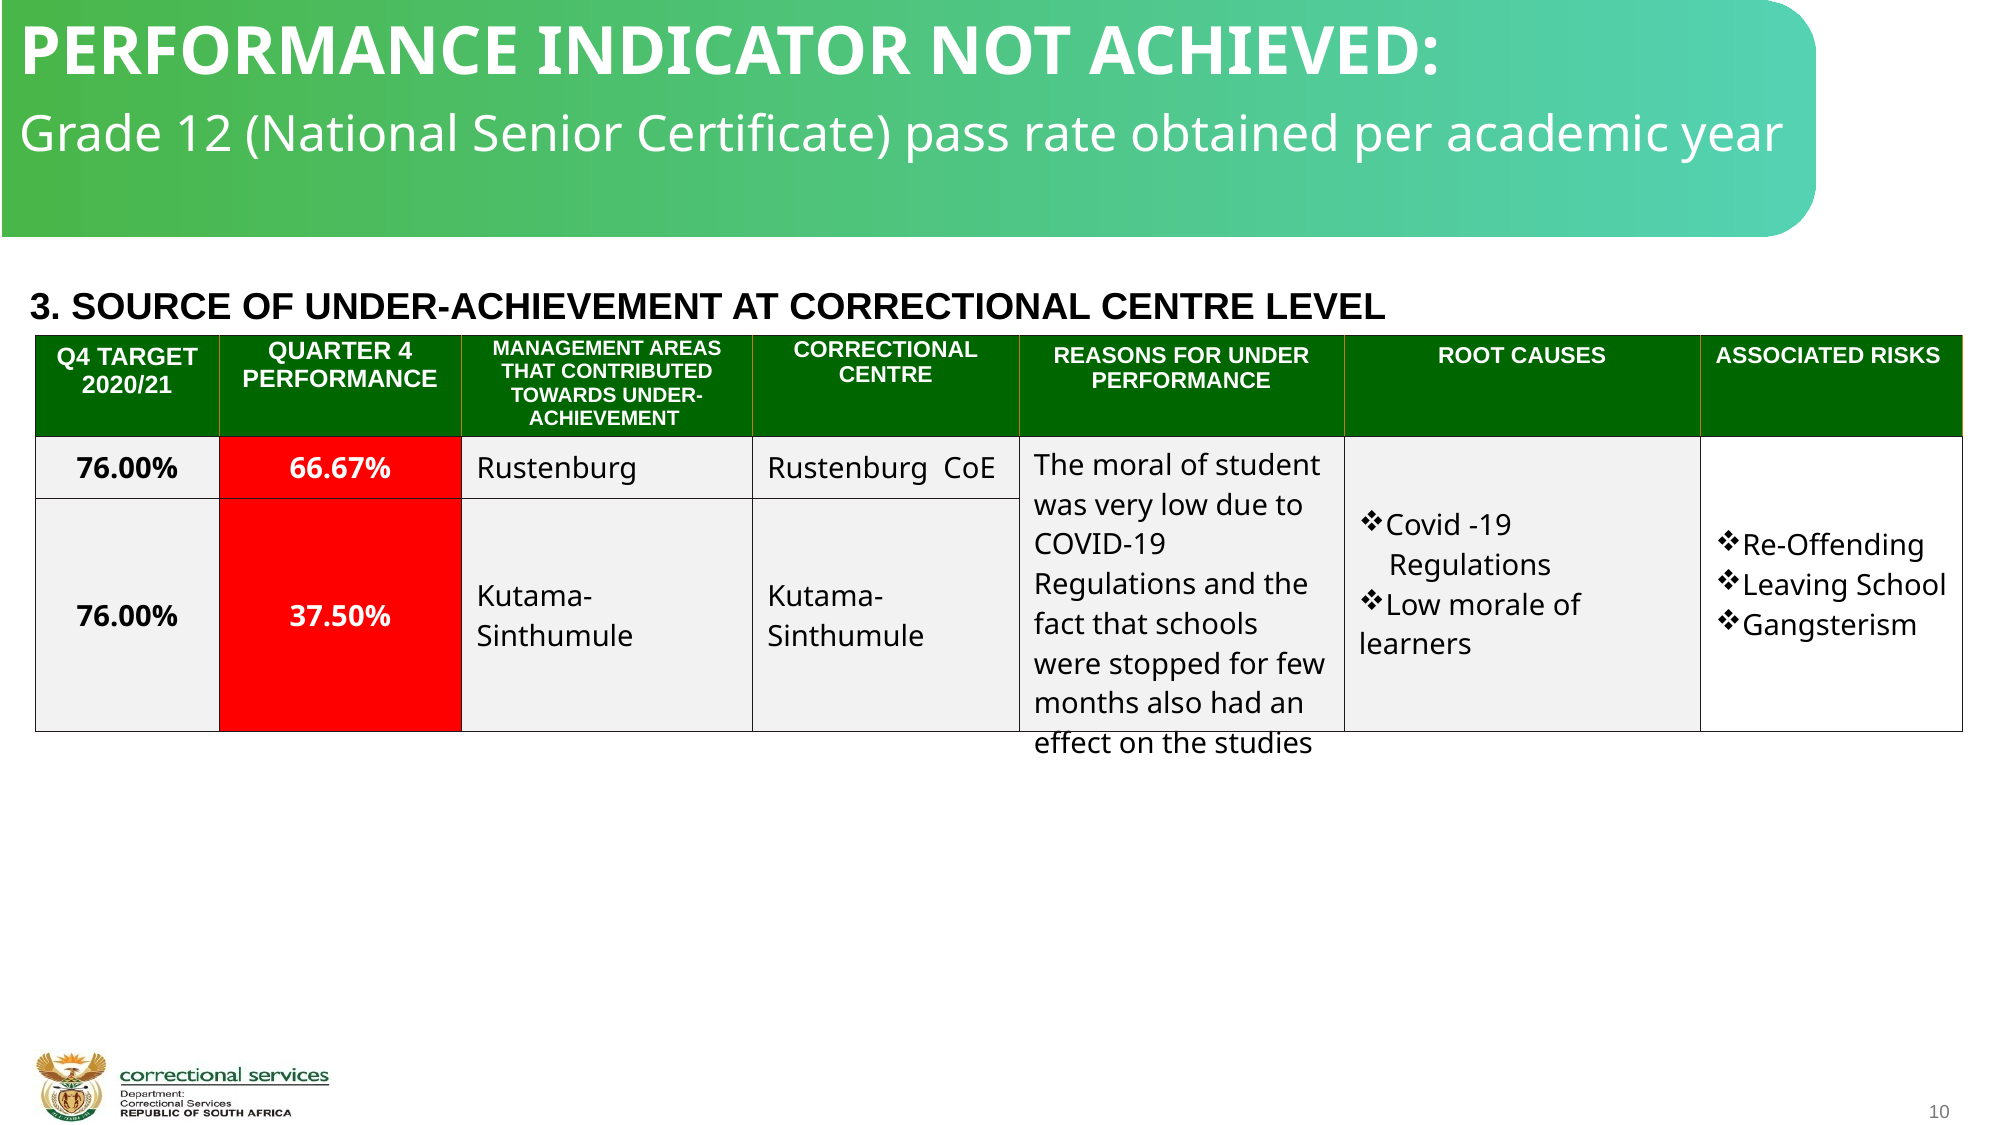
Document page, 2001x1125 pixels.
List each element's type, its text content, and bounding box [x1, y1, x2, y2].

table_cell 37.50% [220, 499, 461, 731]
table_header ROOT CAUSES [1345, 336, 1700, 436]
table_cell 76.00% [36, 499, 219, 731]
text_box PERFORMANCE INDICATOR NOT ACHIEVED: Grade 12 (National Senior Certificate) pass rate obtained per academic year [4, 9, 1803, 96]
table_cell Kutama-Sinthumule [753, 499, 1019, 731]
table_cell 76.00% [36, 437, 219, 498]
table_cell The moral of student was very low due to COVID-19 Regulations and the fact that schools were stopped for few months also had an effect on the studies [1020, 437, 1344, 731]
table_cell Covid -19 Regulations Low morale of learners [1345, 437, 1700, 731]
table_header MANAGEMENT AREAS THAT CONTRIBUTED TOWARDS UNDER-ACHIEVEMENT [462, 336, 752, 436]
table_cell Kutama-Sinthumule [462, 499, 752, 731]
table_header QUARTER 4 PERFORMANCE [220, 336, 461, 436]
table_header ASSOCIATED RISKS [1701, 336, 1962, 436]
picture [33, 1049, 332, 1123]
table_cell Rustenburg [462, 437, 752, 498]
table_cell 66.67% [220, 437, 461, 498]
table_cell Rustenburg CoE [753, 437, 1019, 498]
table_cell Re-Offending Leaving School Gangsterism [1701, 437, 1962, 731]
table_header Q4 TARGET 2020/21 [36, 336, 219, 436]
table_header REASONS FOR UNDER PERFORMANCE [1020, 336, 1344, 436]
text_box 3. SOURCE OF UNDER-ACHIEVEMENT AT CORRECTIONAL CENTRE LEVEL [0, 274, 1463, 335]
text_box [2, 0, 1816, 237]
table_header CORRECTIONAL CENTRE [753, 336, 1019, 436]
